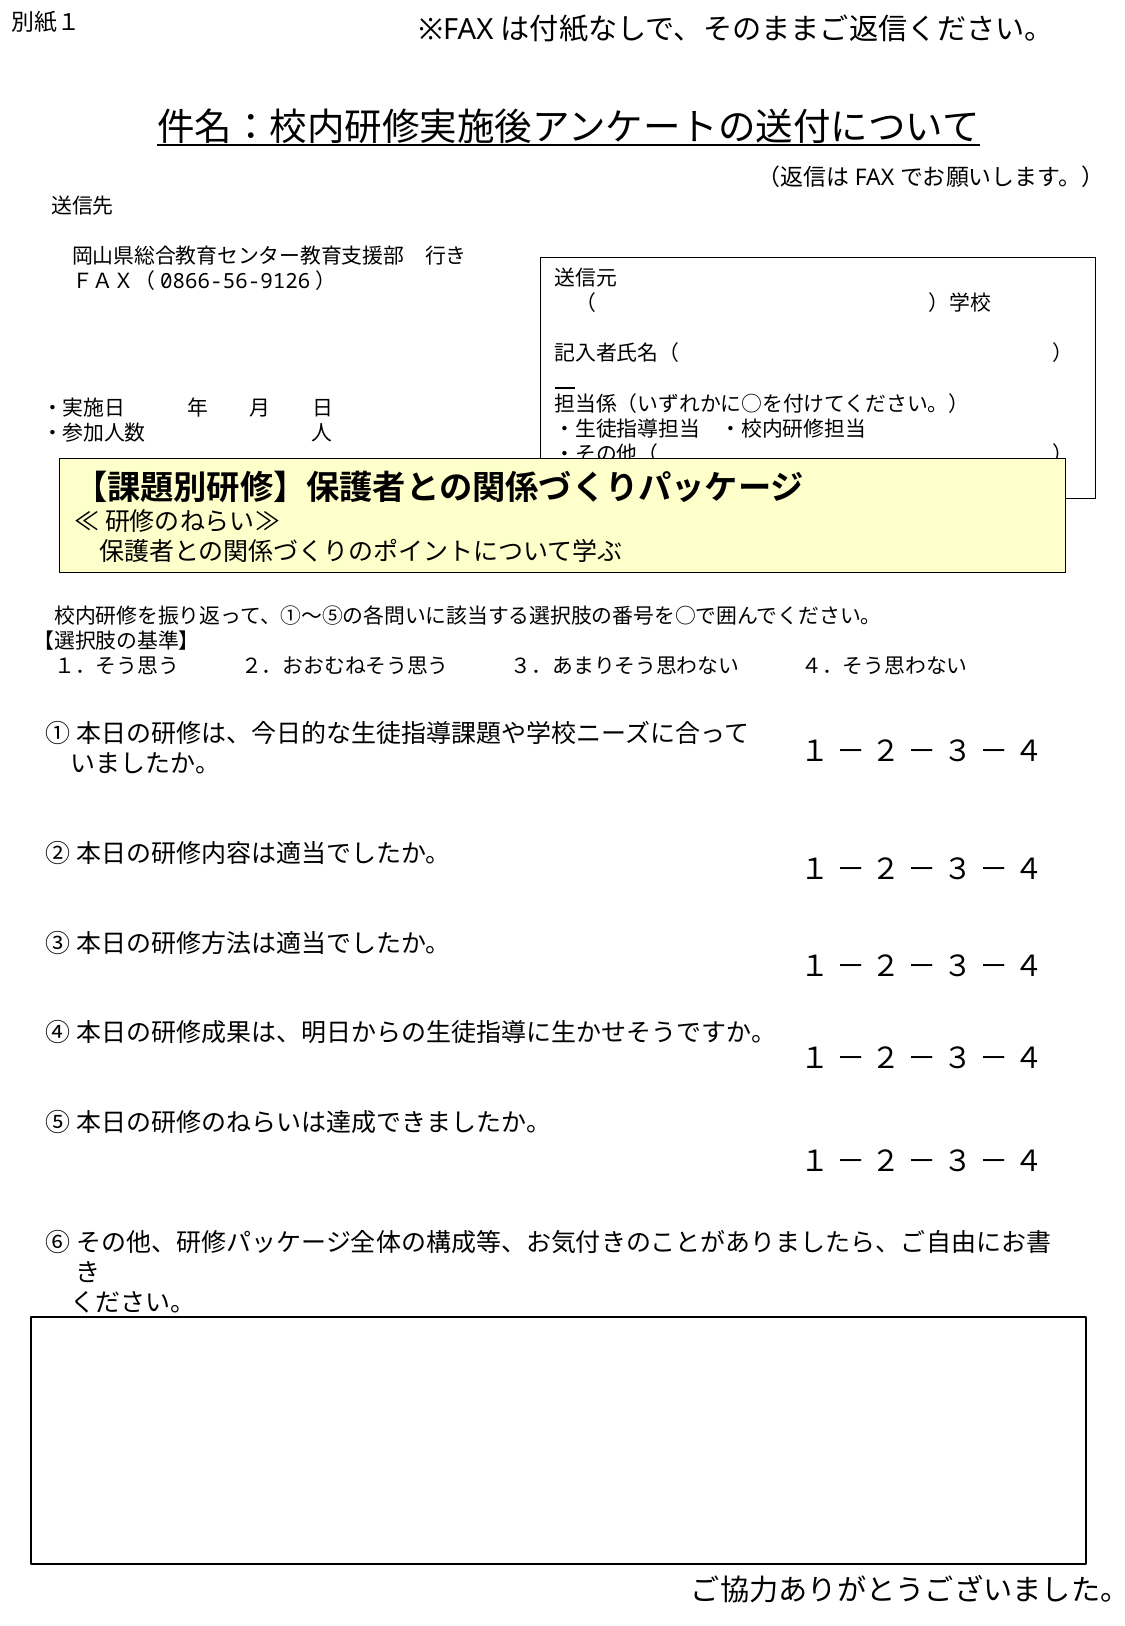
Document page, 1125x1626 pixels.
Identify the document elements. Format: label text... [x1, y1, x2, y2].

text_box ・実施日 年 月 日 ・参加人数 人 [25, 387, 373, 451]
text_box 【課題別研修】保護者との関係づくりパッケージ ≪研修のねらい≫ 保護者との関係づくりのポイントについて学ぶ [59, 458, 1066, 573]
text_box １ － ２ － ３ － ４ [785, 1134, 1101, 1185]
text_box ①本日の研修は、今日的な生徒指導課題や学校ニーズに合って いましたか。 ②本日の研修内容は適当でしたか。 ③本日の研修方法は適当でしたか。 ④本日の研修成果は、明日からの生徒指導に生かせそうですか。 ⑤本日の研修のねらいは達成できましたか。 ⑥その他、研修パッケージ全体の構成等、お気付きのことがありましたら、ご自由にお書き ください。 [30, 710, 1087, 1315]
text_box 送信先 岡山県総合教育センター教育支援部 行き ＦＡＸ（0866-56-9126） [36, 185, 559, 326]
text_box １ － ２ － ３ － ４ [785, 939, 1101, 990]
text_box 別紙１ [0, 0, 96, 43]
text_box ※FAXは付紙なしで、そのままご返信ください。 [403, 2, 1069, 53]
text_box １ － ２ － ３ － ４ [785, 1032, 1101, 1082]
text_box 件名：校内研修実施後アンケートの送付について [66, 95, 1071, 156]
text_box １ － ２ － ３ － ４ [785, 725, 1101, 775]
text_box 送信元 （ ）学校 記入者氏名（ ） 担当係（いずれかに○を付けてください。） ・生徒指導担当 ・校内研修担当 ・その他（ ） [540, 257, 1096, 499]
text_box [29, 1315, 1088, 1566]
text_box （返信はFAXでお願いします。） [742, 155, 1120, 198]
text_box １ － ２ － ３ － ４ [785, 842, 1101, 893]
text_box ご協力ありがとうございました。 [646, 1563, 1118, 1614]
text_box 校内研修を振り返って、①～⑤の各問いに該当する選択肢の番号を○で囲んでください。 【選択肢の基準】 １．そう思う ２．おおむねそう思う ３．あまりそう思わない ４．そう思わない [19, 594, 1024, 685]
